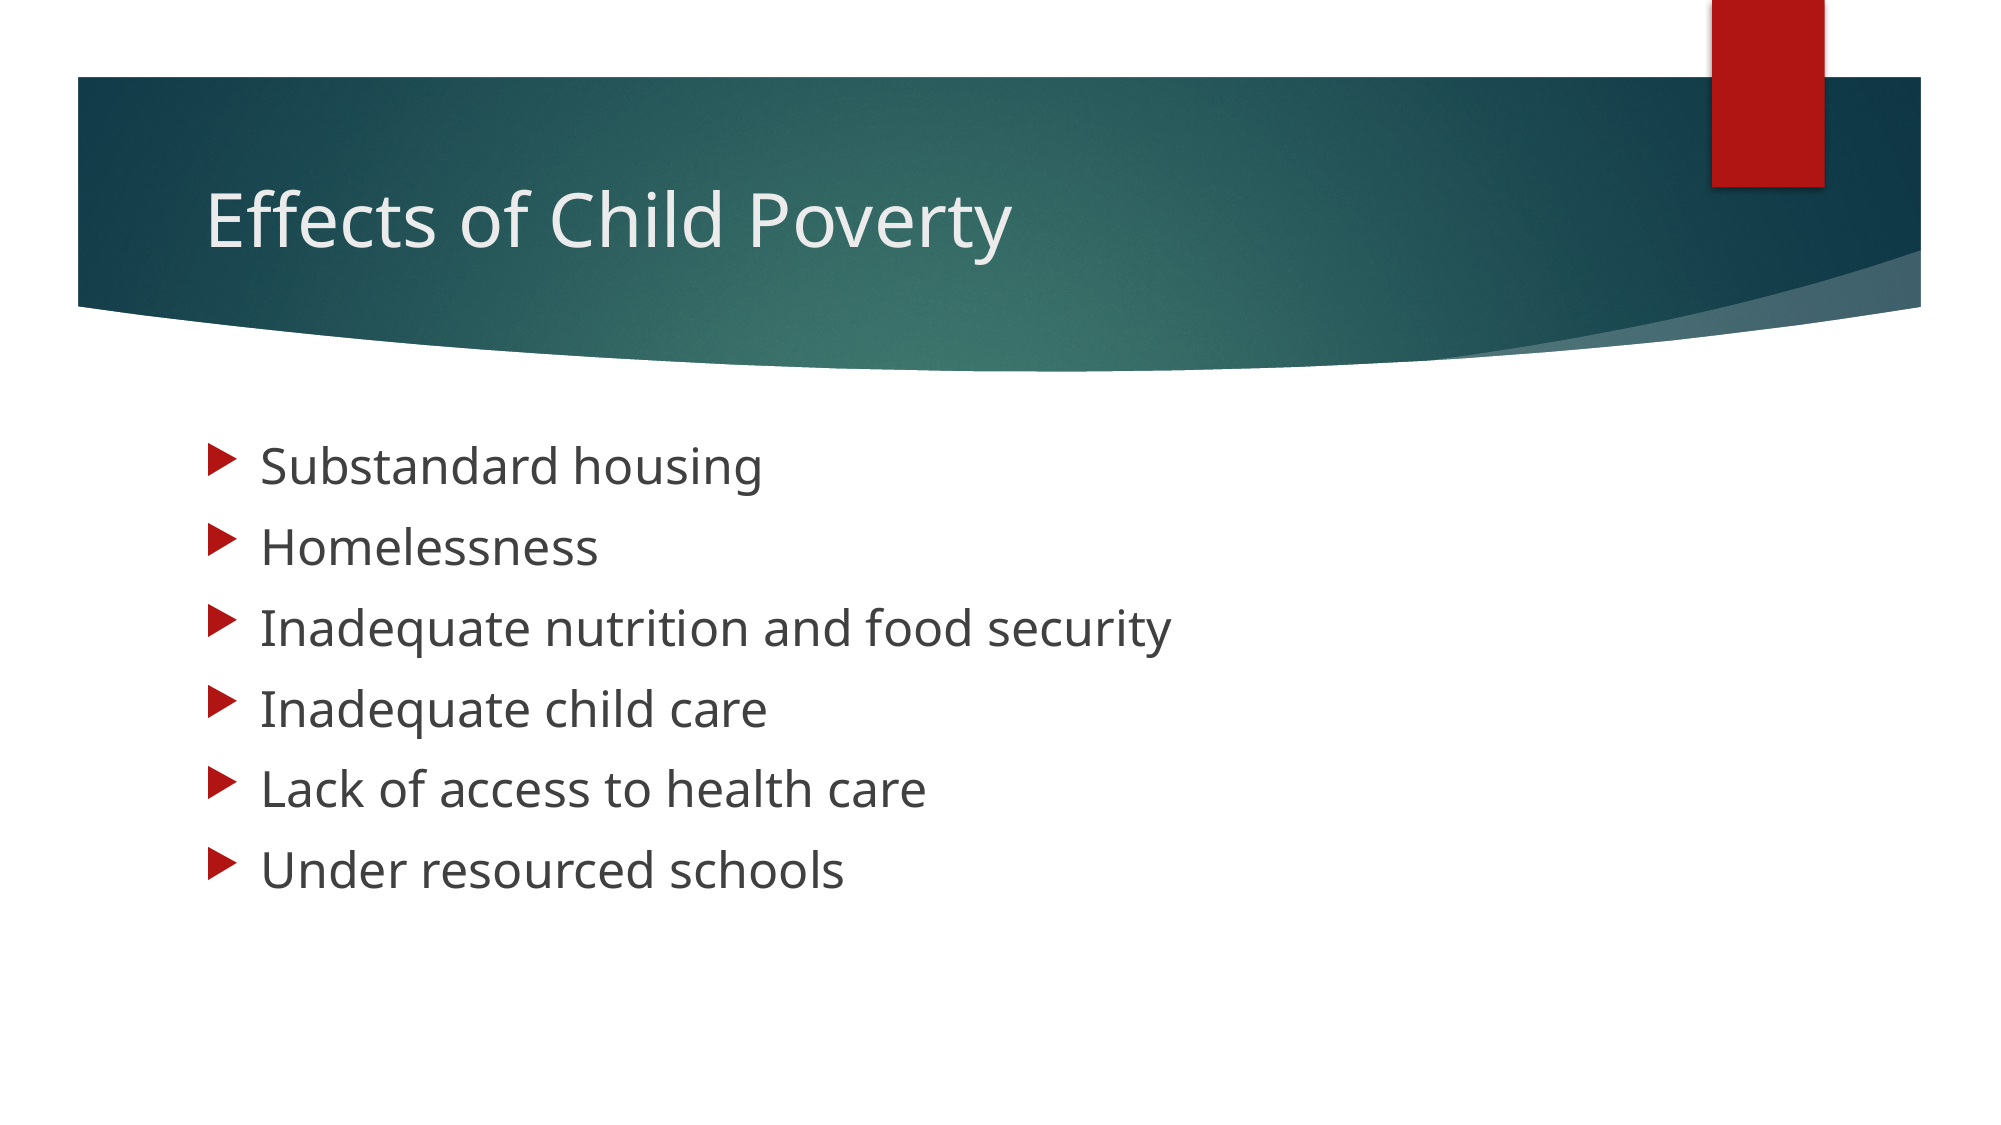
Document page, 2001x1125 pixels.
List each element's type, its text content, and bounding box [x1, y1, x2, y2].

title Effects of Child Poverty [189, 159, 1638, 276]
list Substandard housing Homelessness Inadequate nutrition and food security Inadequate child care Lack of access to health care Under resourced schools [189, 427, 1638, 988]
